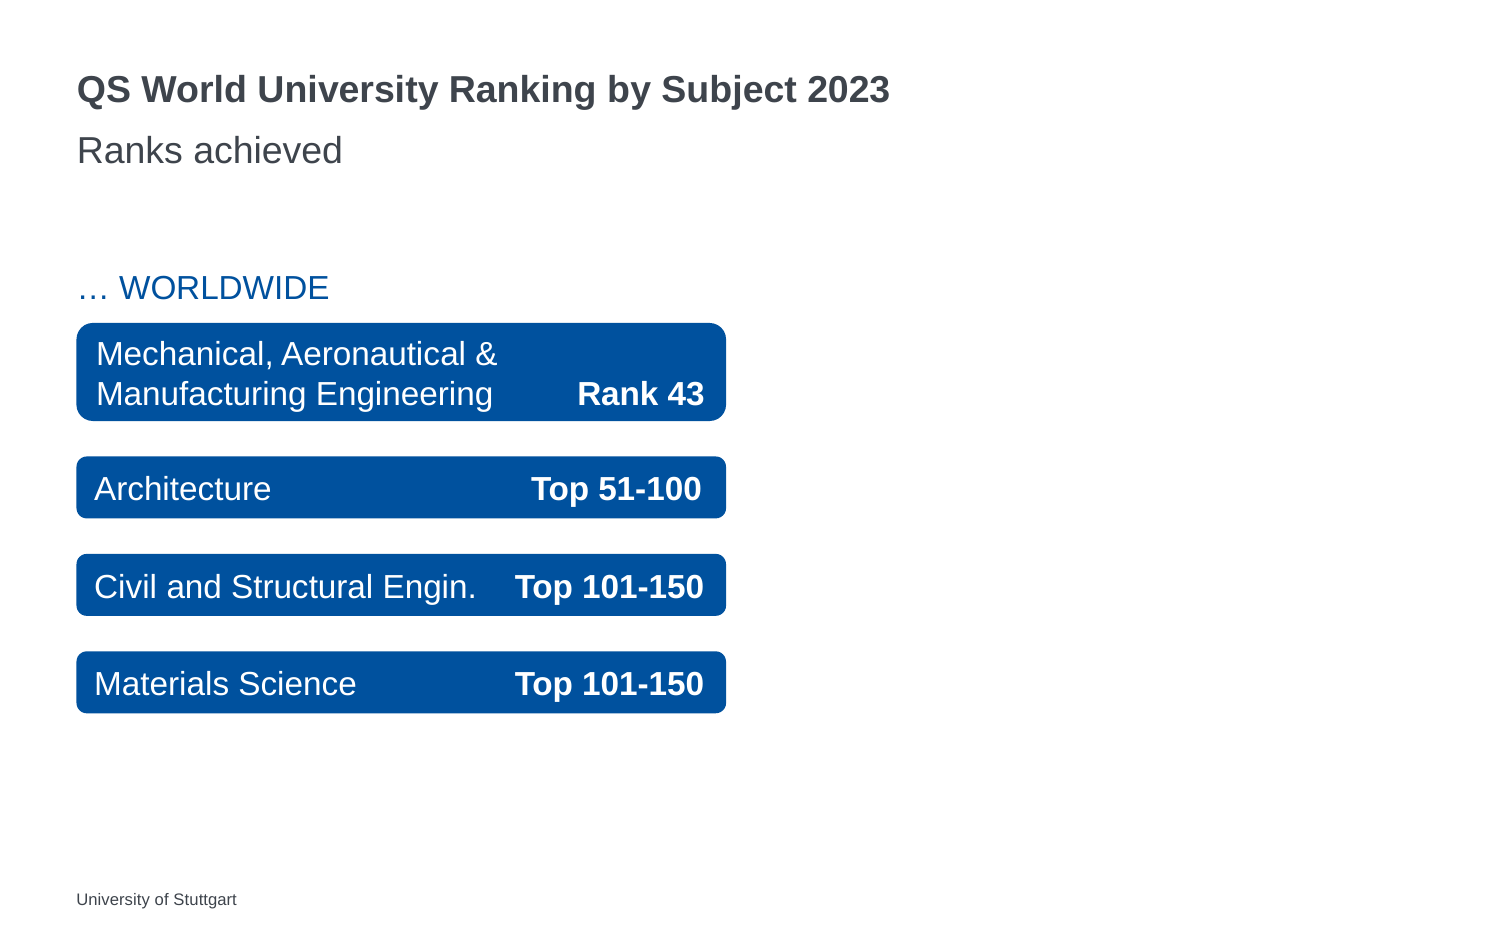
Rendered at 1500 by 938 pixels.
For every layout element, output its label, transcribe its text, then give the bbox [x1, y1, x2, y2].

title QS World University Ranking by Subject 2023 [76, 64, 1424, 111]
text_box Materials Science Top 101-150 [75, 650, 728, 715]
list Ranks achieved [76, 117, 1424, 163]
text_box … worldwide [76, 262, 727, 302]
text_box Mechanical, Aeronautical & Manufacturing Engineering Rank 43 [75, 321, 728, 423]
text_box Civil and Structural Engin. Top 101-150 [75, 552, 728, 617]
footer University of Stuttgart [76, 888, 1072, 910]
text_box Architecture Top 51-100 [75, 455, 728, 520]
